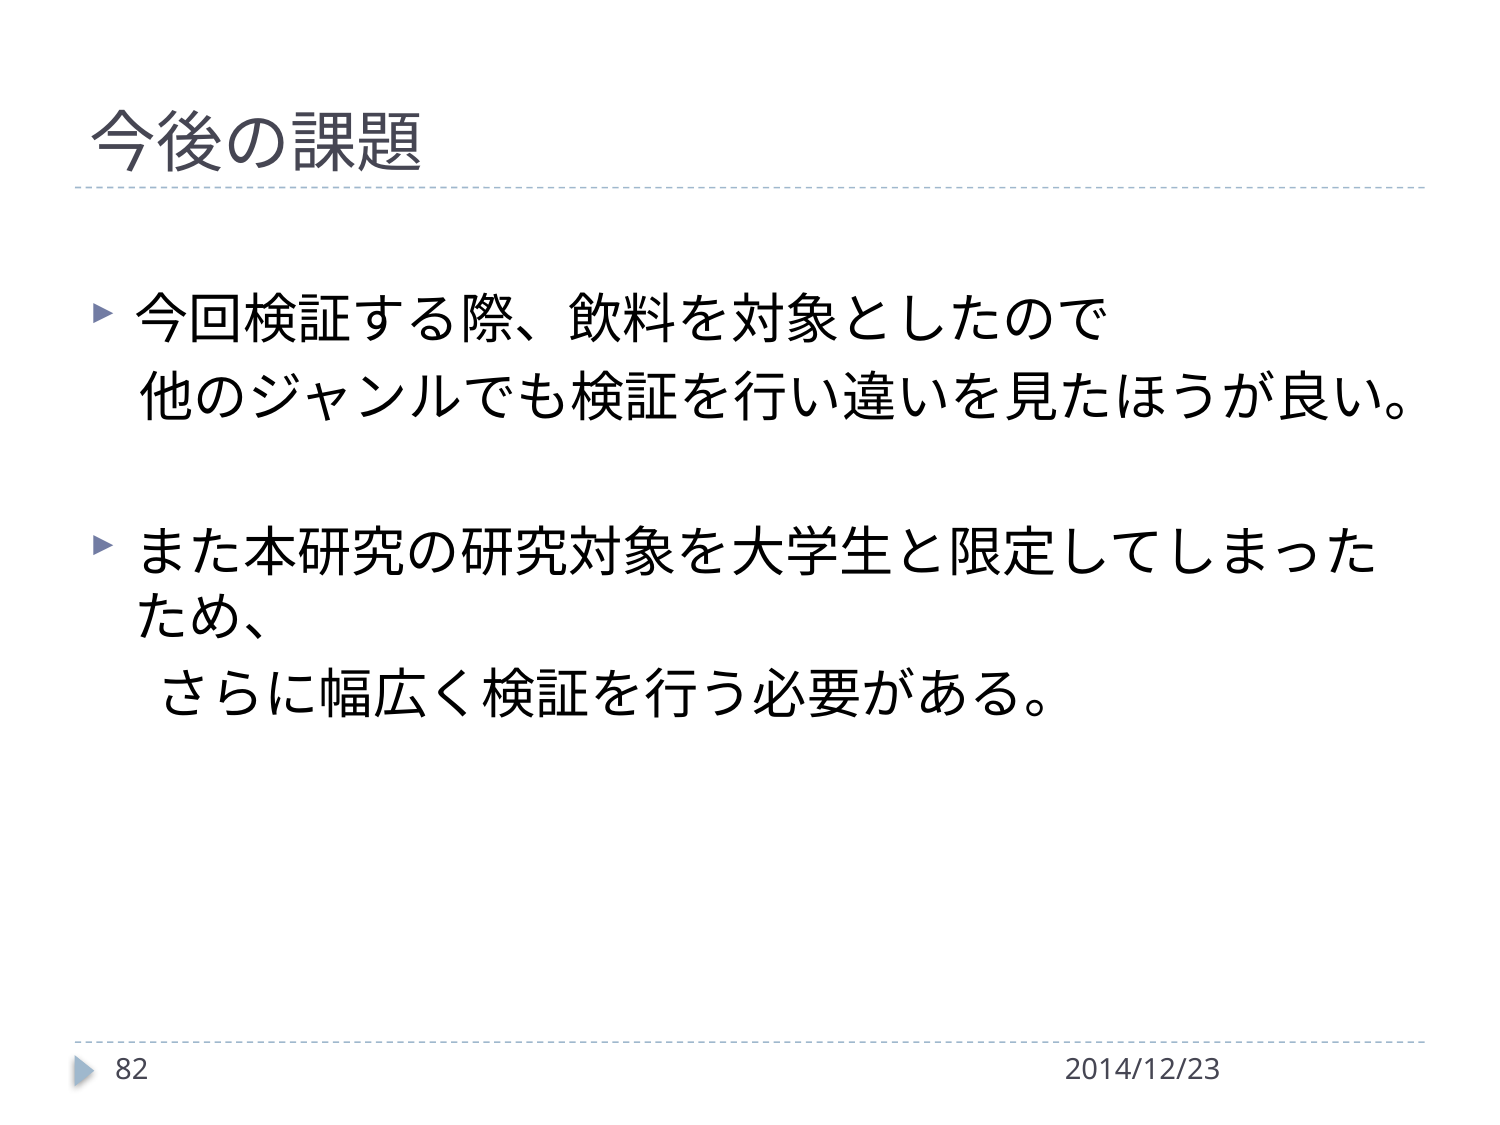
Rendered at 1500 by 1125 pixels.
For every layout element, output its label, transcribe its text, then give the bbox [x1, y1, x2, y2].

list 今回検証する際、飲料を対象としたので 他のジャンルでも検証を行い違いを見たほうが良い。 また本研究の研究対象を大学生と限定してしまったため、 さらに幅広く検証を行う必要がある。 [75, 200, 1425, 1010]
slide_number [1050, 1042, 1426, 1103]
title 今後の課題 [75, 24, 1425, 188]
slide_number 82 [100, 1042, 426, 1103]
